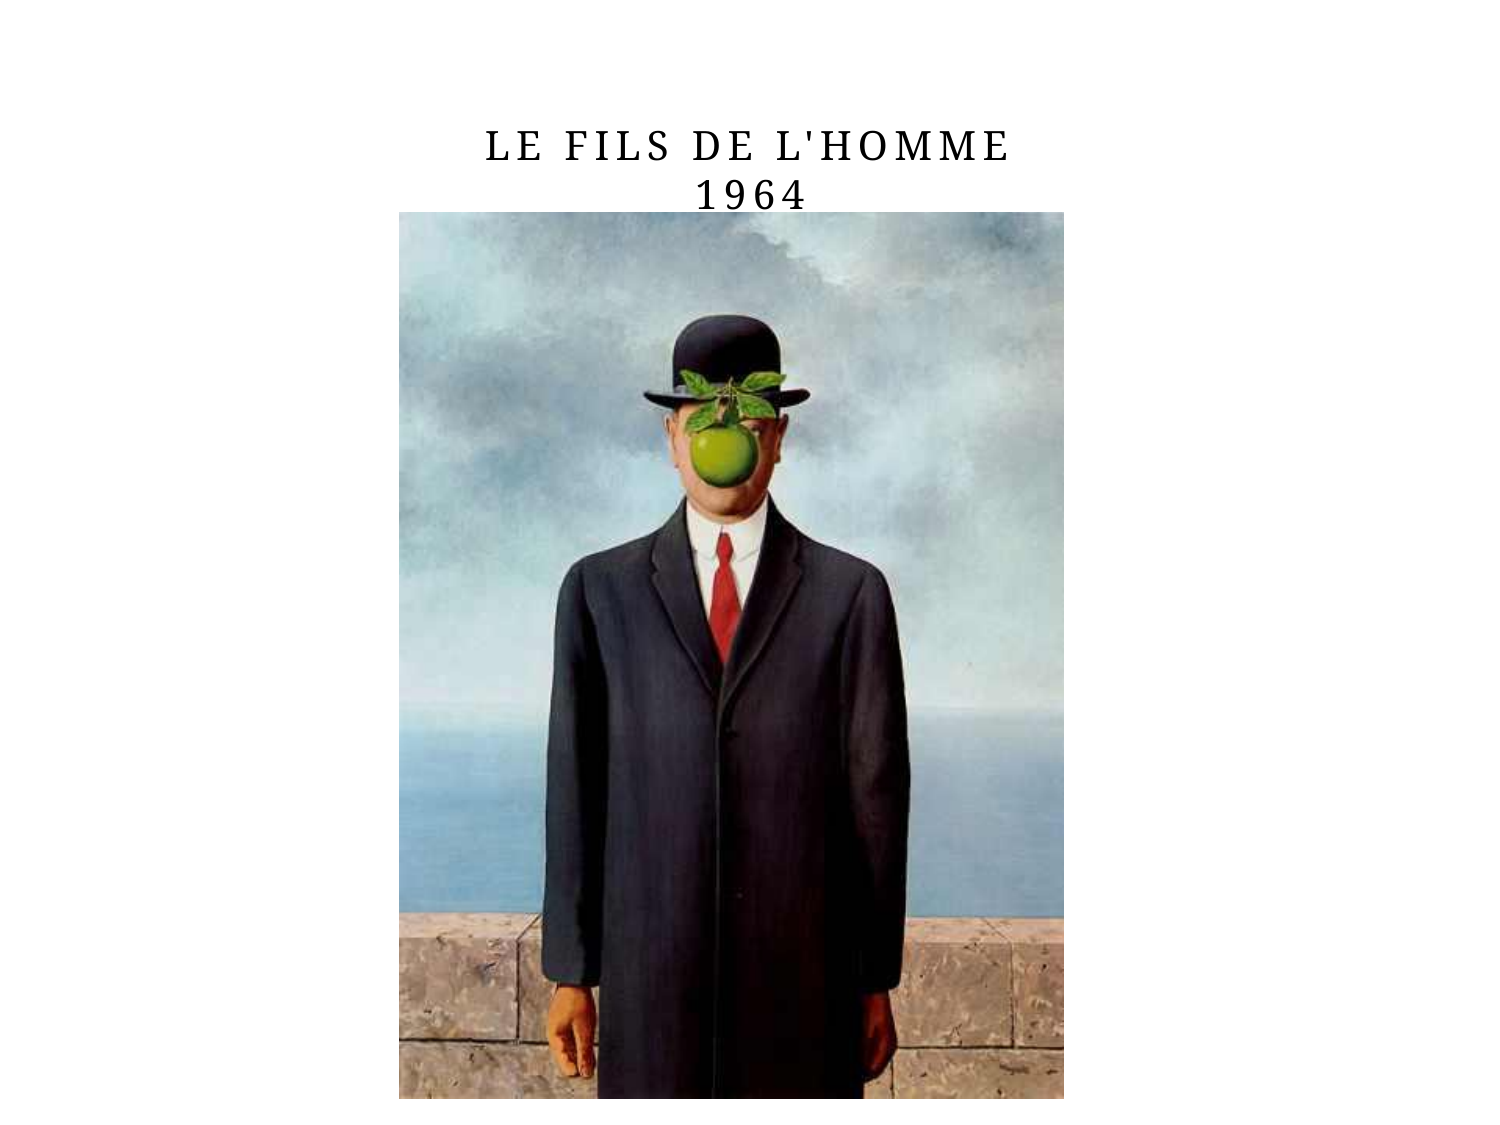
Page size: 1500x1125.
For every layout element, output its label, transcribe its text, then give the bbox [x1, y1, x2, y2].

title Le fils de l'homme 1964 [225, 112, 1275, 225]
picture [399, 212, 1065, 1099]
